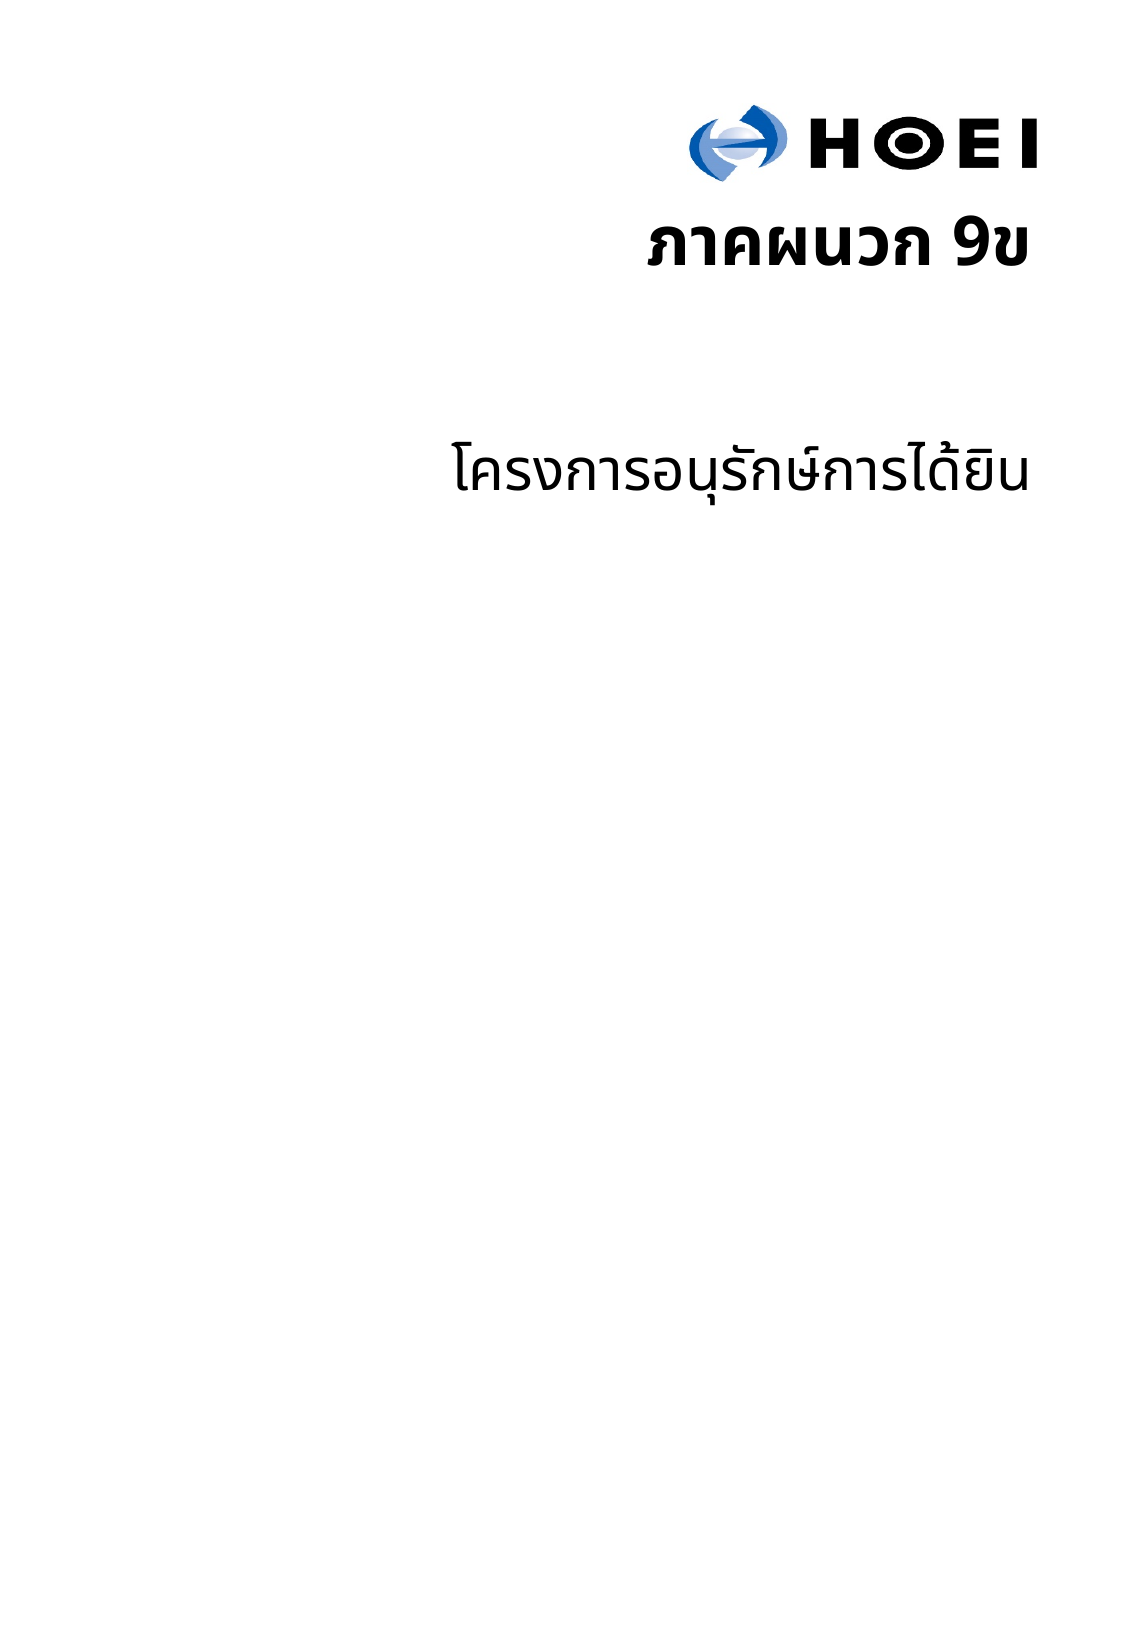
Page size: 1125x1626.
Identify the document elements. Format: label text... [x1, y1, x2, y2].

picture [687, 103, 1038, 183]
title ภาคผนวก 9ข [77, 86, 1048, 401]
list โครงการอนุรักษ์การได้ยิน [77, 432, 1048, 1464]
